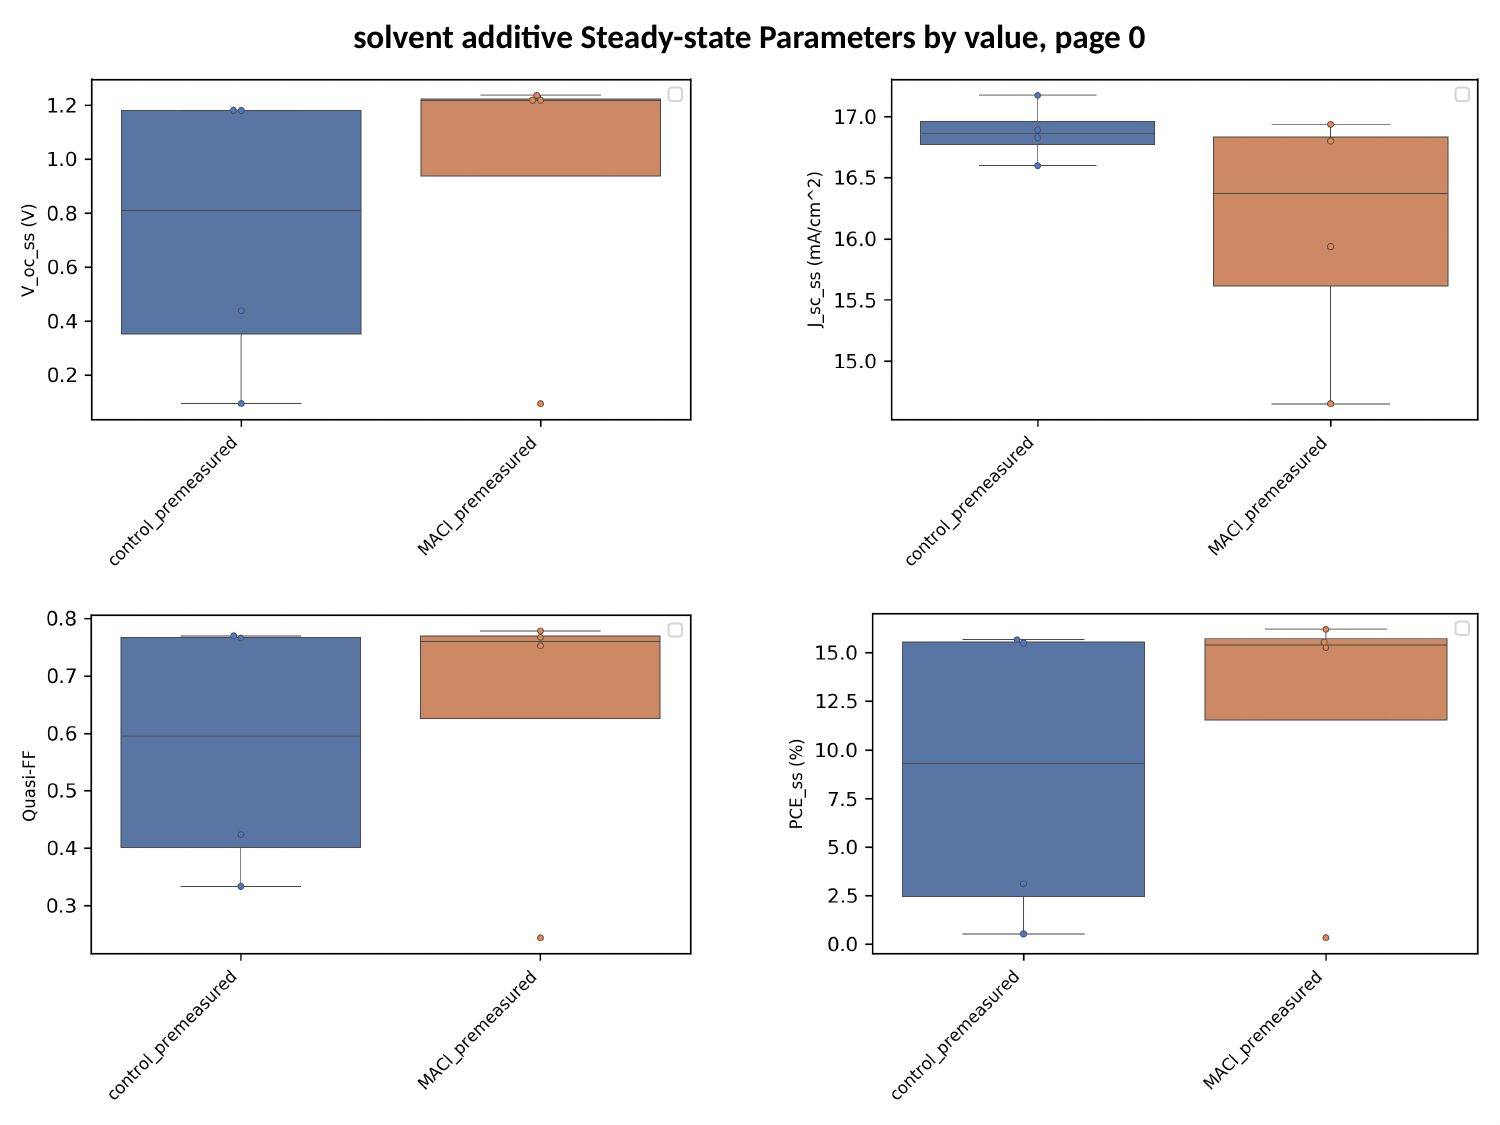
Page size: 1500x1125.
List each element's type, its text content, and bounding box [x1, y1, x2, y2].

picture [0, 56, 713, 1125]
picture [787, 56, 1500, 1125]
title solvent additive Steady-state Parameters by value, page 0 [0, 0, 1500, 75]
